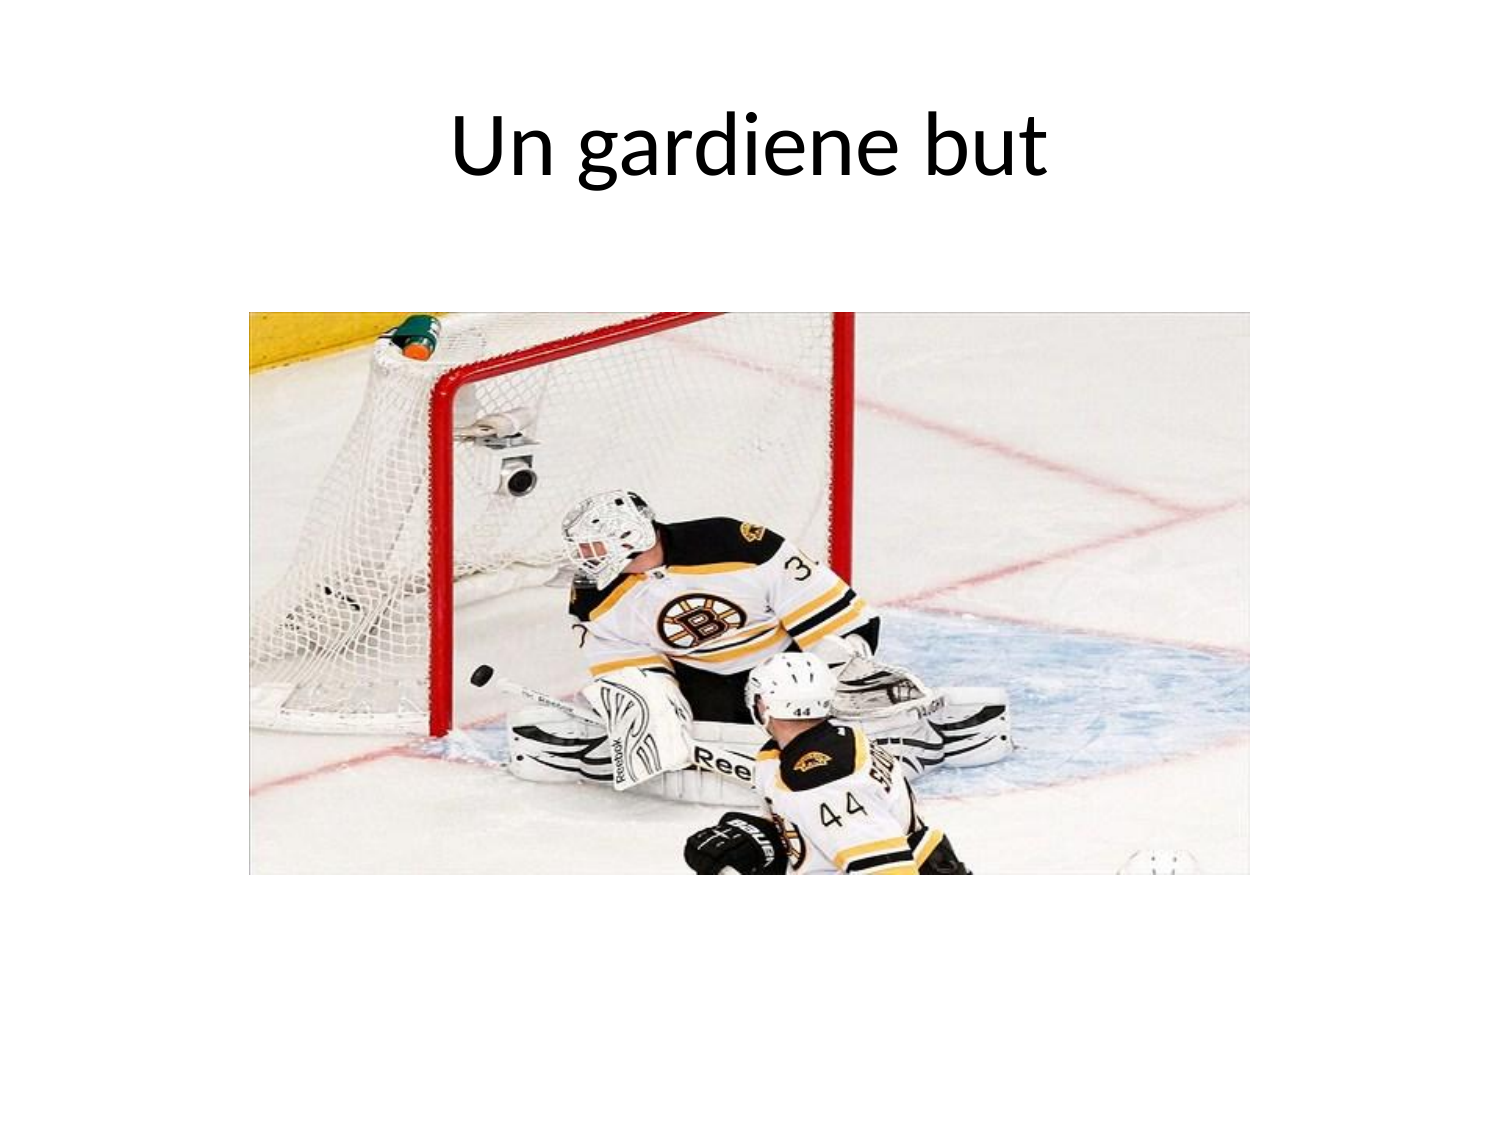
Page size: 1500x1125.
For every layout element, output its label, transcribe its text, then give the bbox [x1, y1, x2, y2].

title Un gardiene but [75, 45, 1425, 233]
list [249, 312, 1251, 876]
